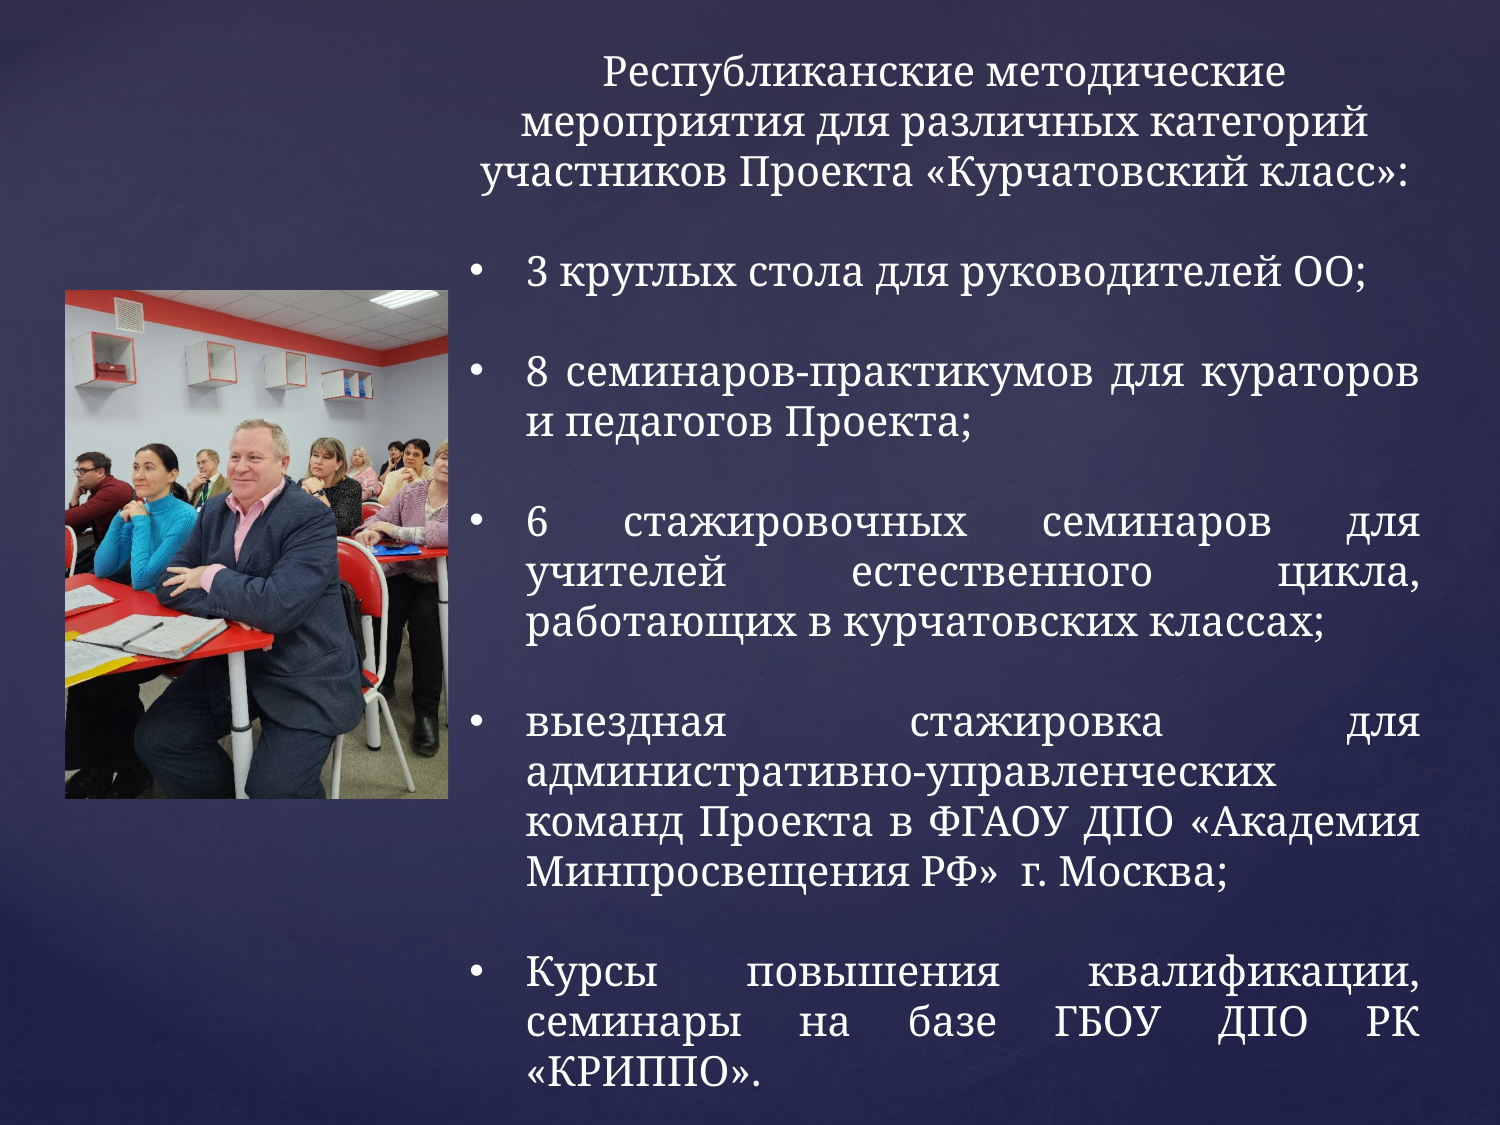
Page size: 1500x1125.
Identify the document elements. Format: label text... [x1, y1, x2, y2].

text_box Республиканские методические мероприятия для различных категорий участников Проекта «Курчатовский класс»: 3 круглых стола для руководителей ОО; 8 семинаров-практикумов для кураторов и педагогов Проекта; 6 стажировочных семинаров для учителей естественного цикла, работающих в курчатовских классах; выездная стажировка для административно-управленческих команд Проекта в ФГАОУ ДПО «Академия Минпросвещения РФ» г. Москва; Курсы повышения квалификации, семинары на базе ГБОУ ДПО РК «КРИППО». [454, 37, 1435, 1103]
picture [2, 290, 511, 798]
